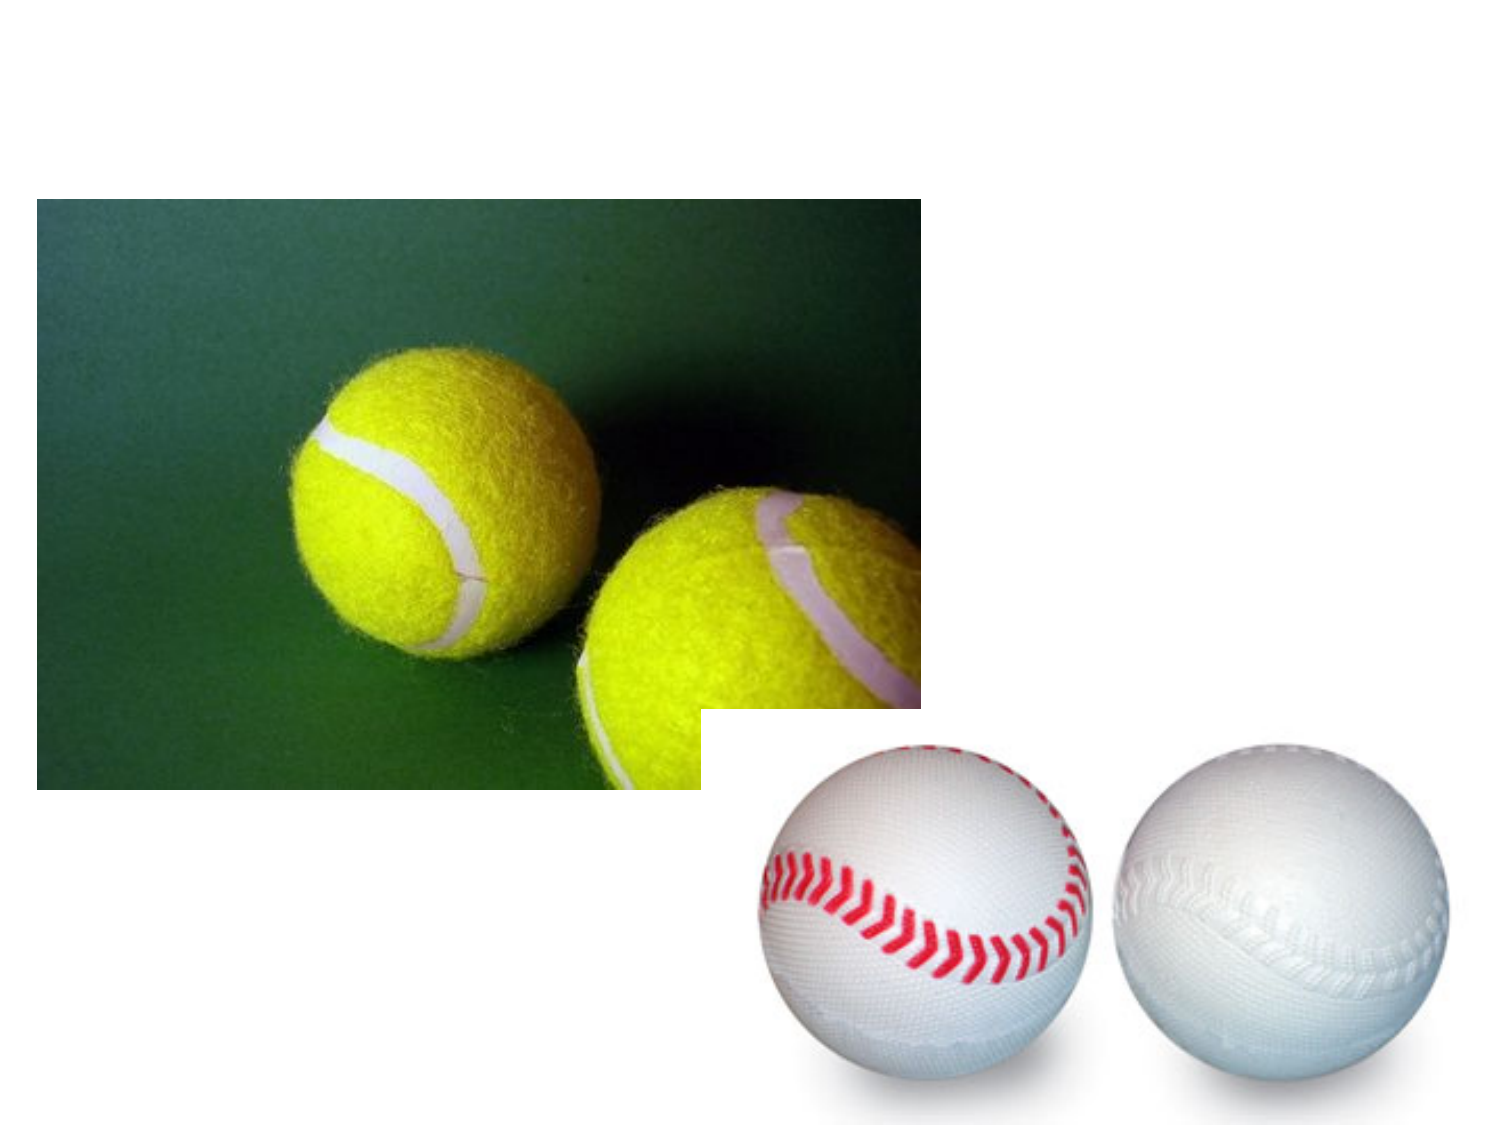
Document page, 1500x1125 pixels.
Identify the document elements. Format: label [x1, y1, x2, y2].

picture [701, 709, 1500, 1125]
list [37, 199, 921, 790]
